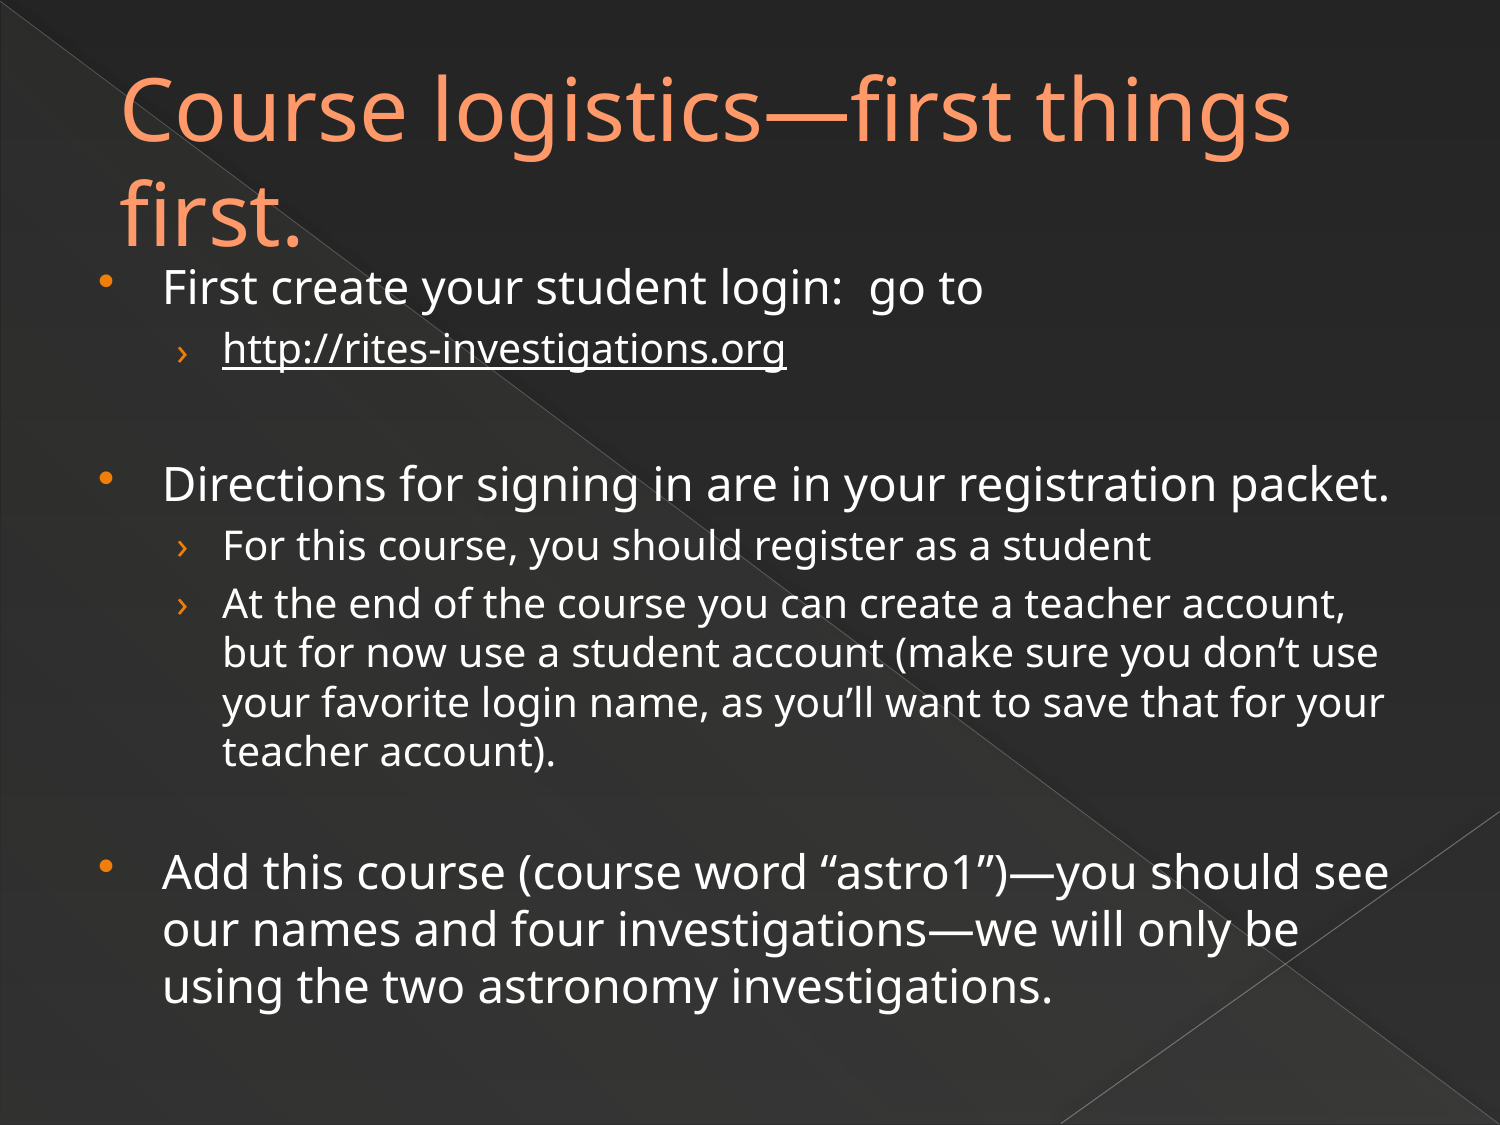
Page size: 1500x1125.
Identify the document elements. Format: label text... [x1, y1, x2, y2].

title Course logistics—first things first. [24, 43, 1475, 274]
list First create your student login: go to http://rites-investigations.org Directions for signing in are in your registration packet. For this course, you should register as a student At the end of the course you can create a teacher account, but for now use a student account (make sure you don’t use your favorite login name, as you’ll want to save that for your teacher account). Add this course (course word “astro1”)—you should see our names and four investigations—we will only be using the two astronomy investigations. [75, 249, 1425, 1043]
